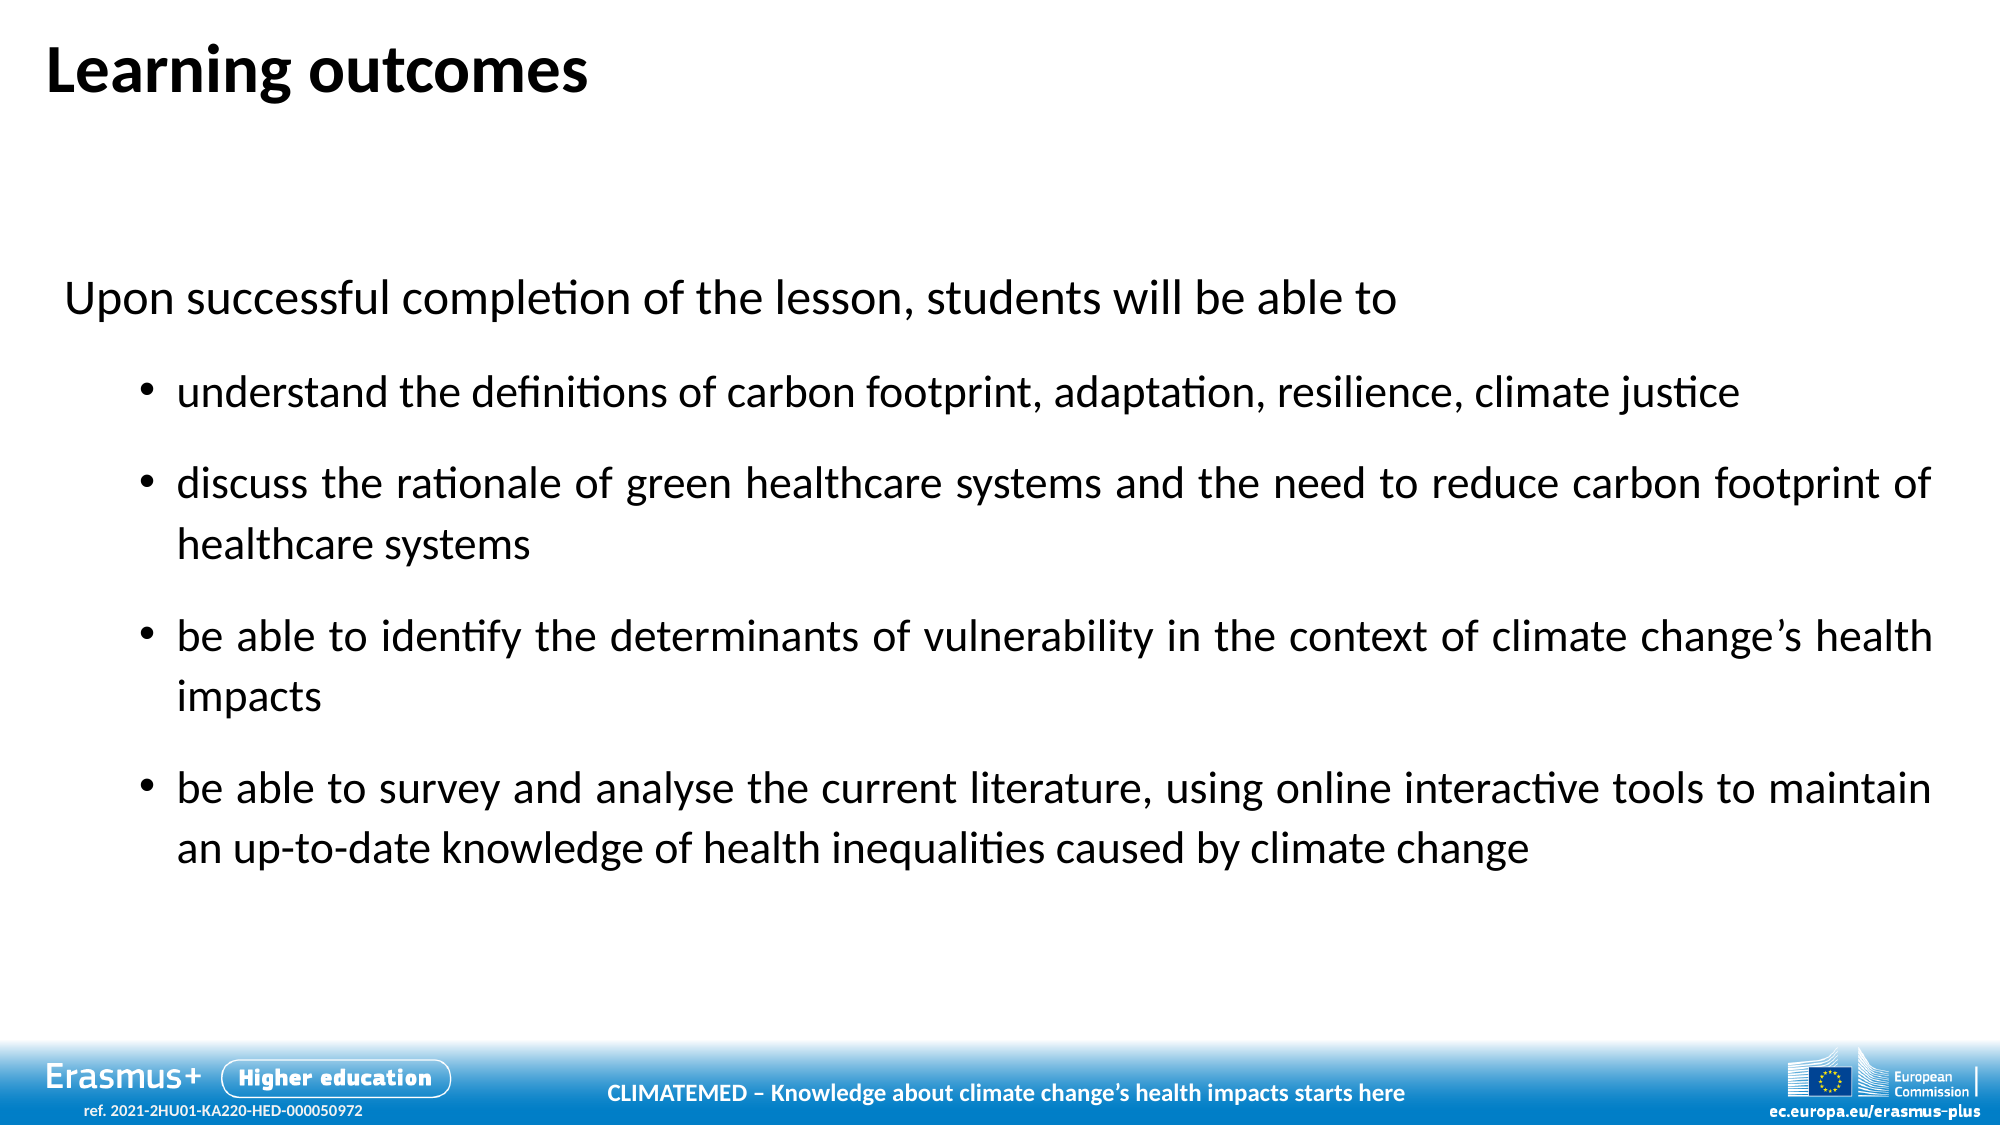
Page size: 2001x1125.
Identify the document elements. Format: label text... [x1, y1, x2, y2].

title Learning outcomes [31, 25, 1984, 116]
picture [0, 899, 2000, 1125]
list Upon successful completion of the lesson, students will be able to understand the definitions of carbon footprint, adaptation, resilience, climate justice discuss the rationale of green healthcare systems and the need to reduce carbon footprint of healthcare systems be able to identify the determinants of vulnerability in the context of climate change’s health impacts be able to survey and analyse the current literature, using online interactive tools to maintain an up-to-date knowledge of health inequalities caused by climate change [49, 251, 1949, 1035]
